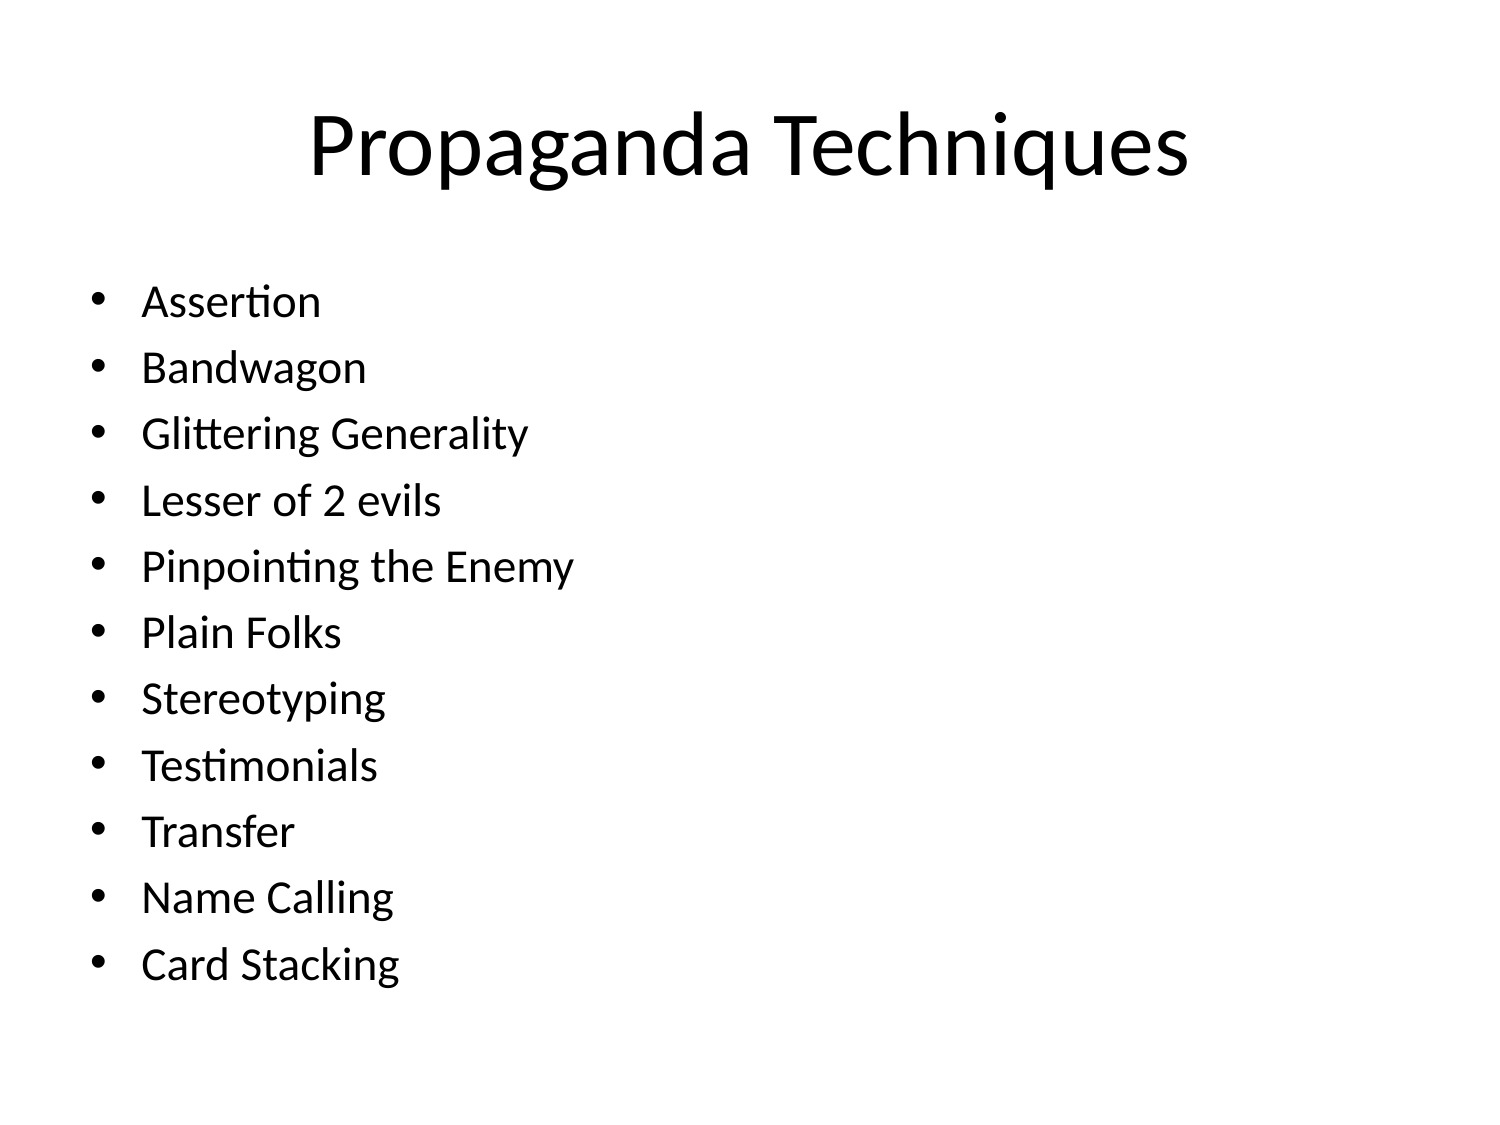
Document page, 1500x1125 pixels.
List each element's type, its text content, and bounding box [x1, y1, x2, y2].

list Assertion Bandwagon Glittering Generality Lesser of 2 evils Pinpointing the Enemy Plain Folks Stereotyping Testimonials Transfer Name Calling Card Stacking [75, 262, 1425, 1005]
title Propaganda Techniques [75, 45, 1425, 233]
